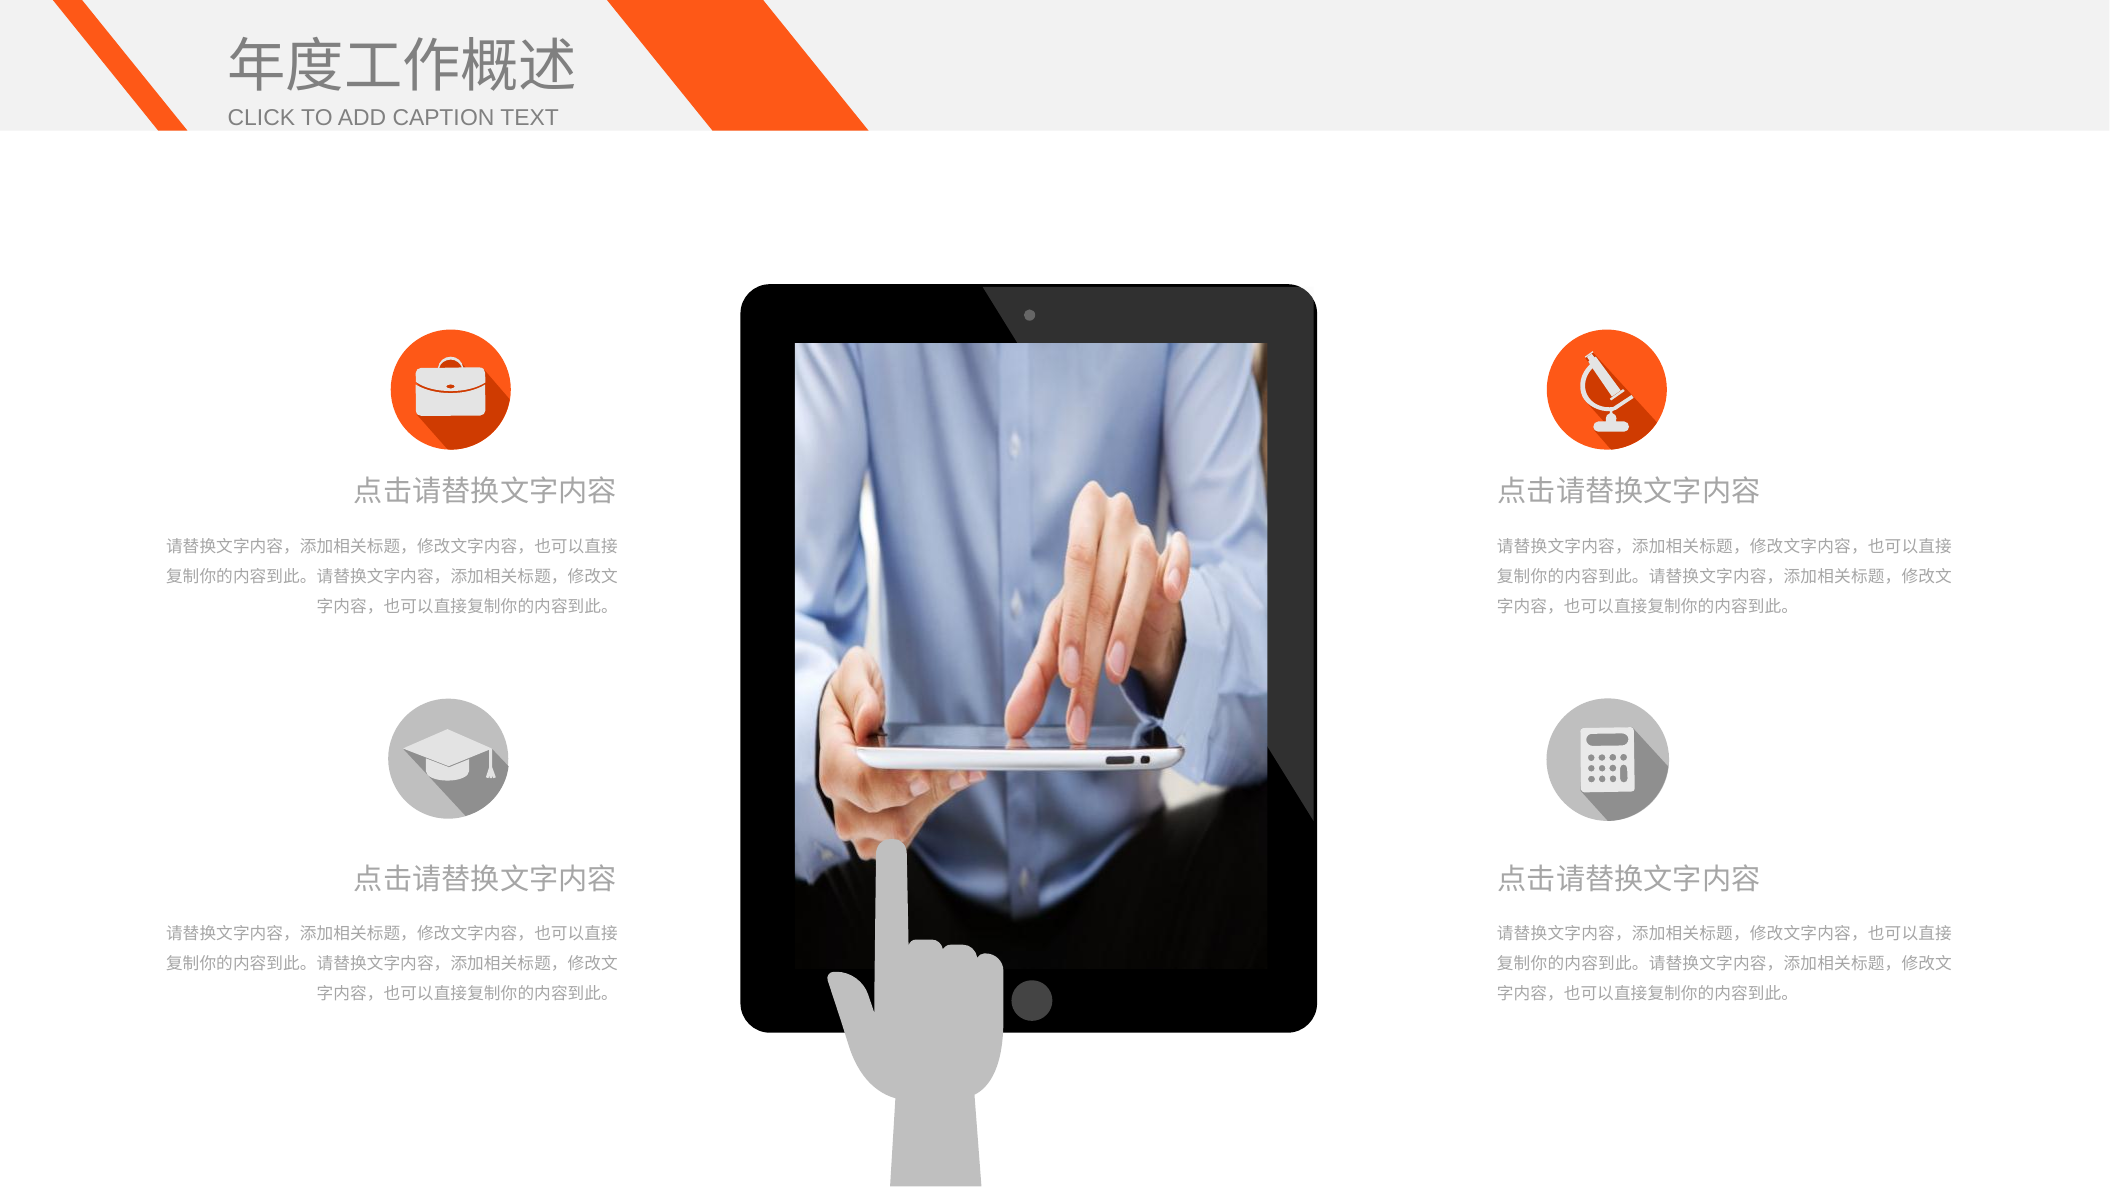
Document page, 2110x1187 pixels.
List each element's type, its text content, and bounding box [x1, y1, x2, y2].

text_box 请替换文字内容，添加相关标题，修改文字内容，也可以直接复制你的内容到此。请替换文字内容，添加相关标题，修改文字内容，也可以直接复制你的内容到此。 [1496, 912, 1953, 1003]
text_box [740, 284, 1318, 1033]
text_box 点击请替换文字内容 [353, 472, 618, 508]
text_box 请替换文字内容，添加相关标题，修改文字内容，也可以直接复制你的内容到此。请替换文字内容，添加相关标题，修改文字内容，也可以直接复制你的内容到此。 [1496, 525, 1953, 616]
text_box 点击请替换文字内容 [353, 860, 618, 896]
text_box 年度工作概述 [227, 27, 607, 98]
text_box CLICK TO ADD CAPTION TEXT [227, 102, 607, 131]
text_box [388, 698, 509, 819]
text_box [1546, 329, 1667, 450]
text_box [827, 839, 1004, 1187]
text_box 点击请替换文字内容 [1497, 472, 1762, 508]
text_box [1546, 698, 1670, 821]
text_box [390, 329, 511, 450]
text_box 请替换文字内容，添加相关标题，修改文字内容，也可以直接复制你的内容到此。请替换文字内容，添加相关标题，修改文字内容，也可以直接复制你的内容到此。 [156, 912, 619, 1003]
text_box 点击请替换文字内容 [1497, 860, 1762, 896]
text_box 请替换文字内容，添加相关标题，修改文字内容，也可以直接复制你的内容到此。请替换文字内容，添加相关标题，修改文字内容，也可以直接复制你的内容到此。 [156, 525, 619, 616]
